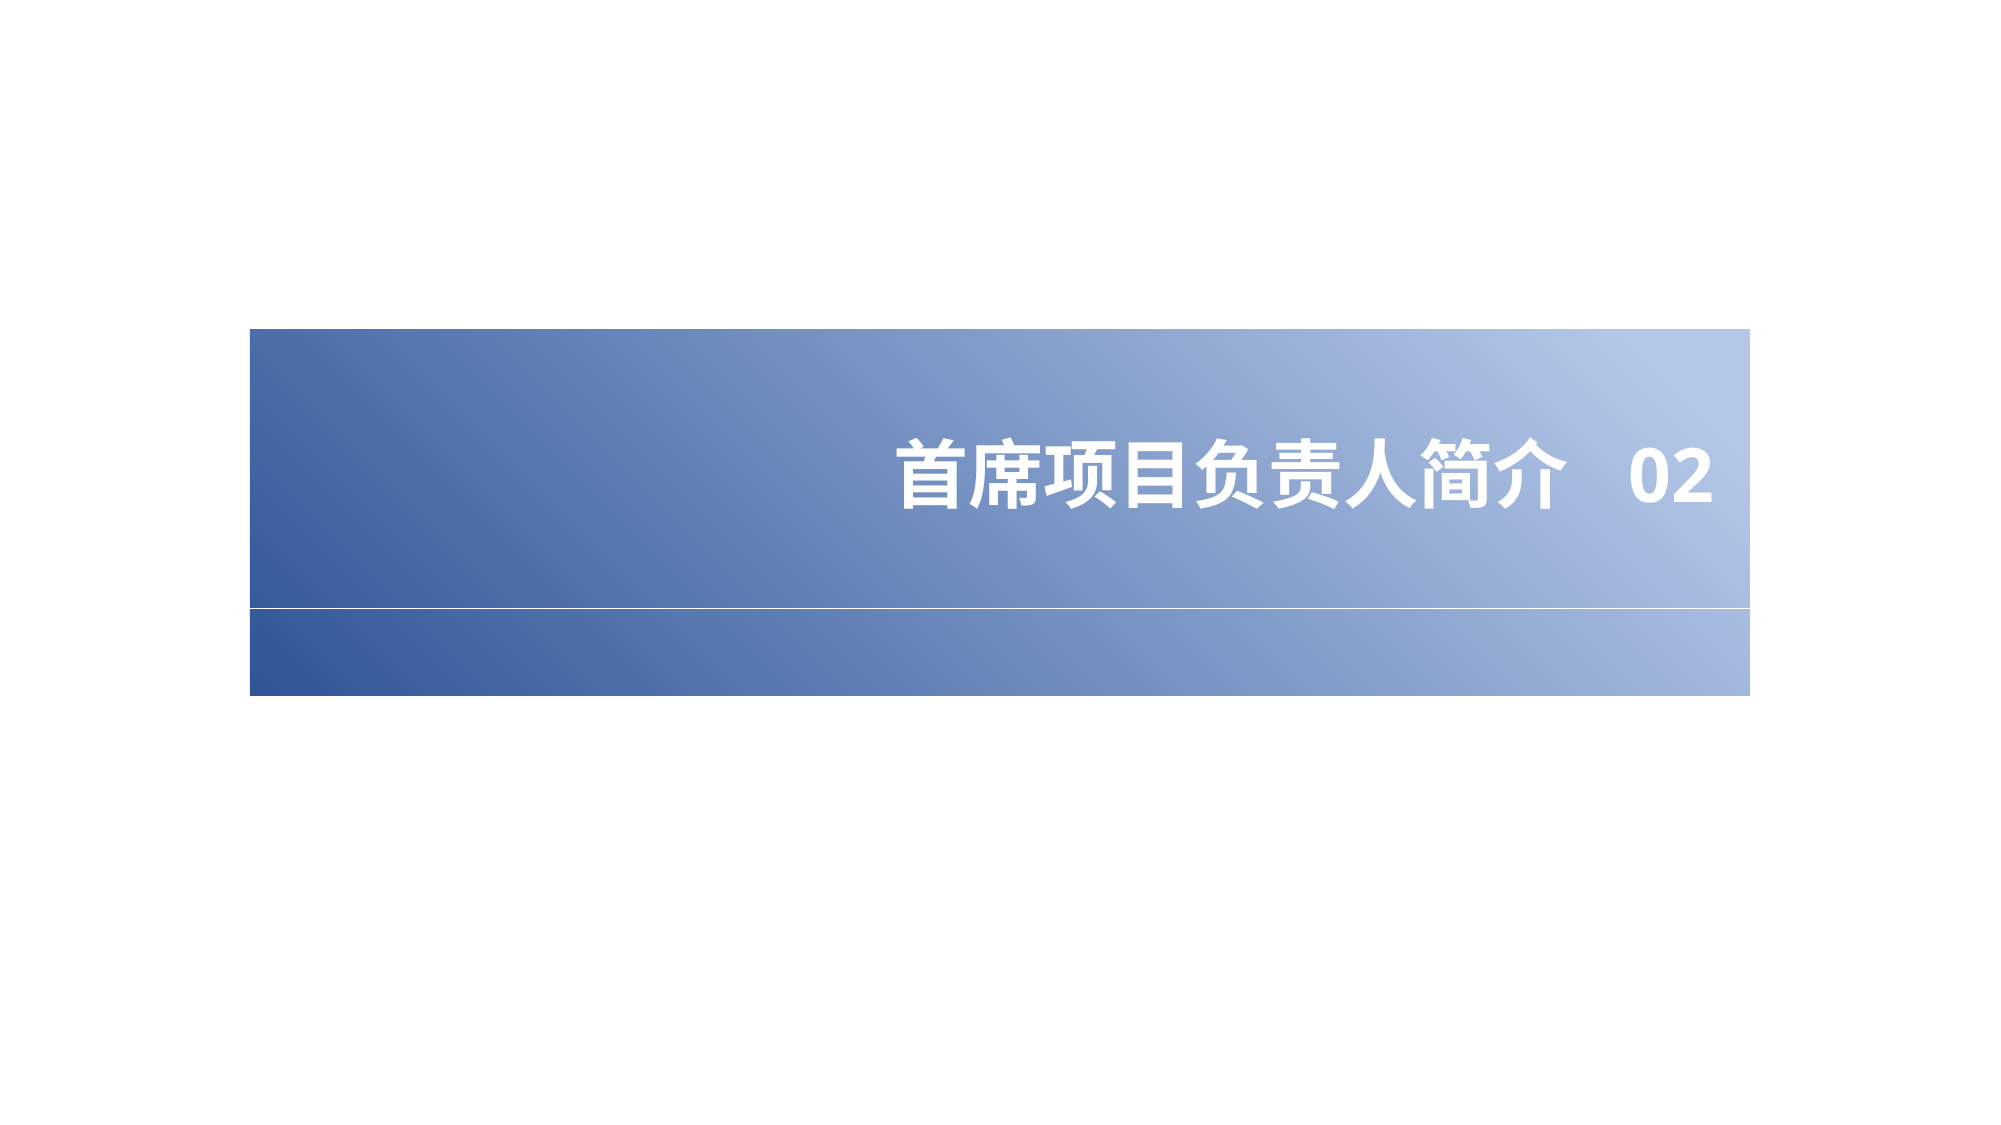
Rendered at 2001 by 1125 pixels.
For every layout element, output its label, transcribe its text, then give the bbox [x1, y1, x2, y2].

text_box 首席项目负责人简介 [865, 406, 1584, 527]
text_box 02 [1613, 406, 1763, 527]
text_box [249, 329, 1751, 697]
